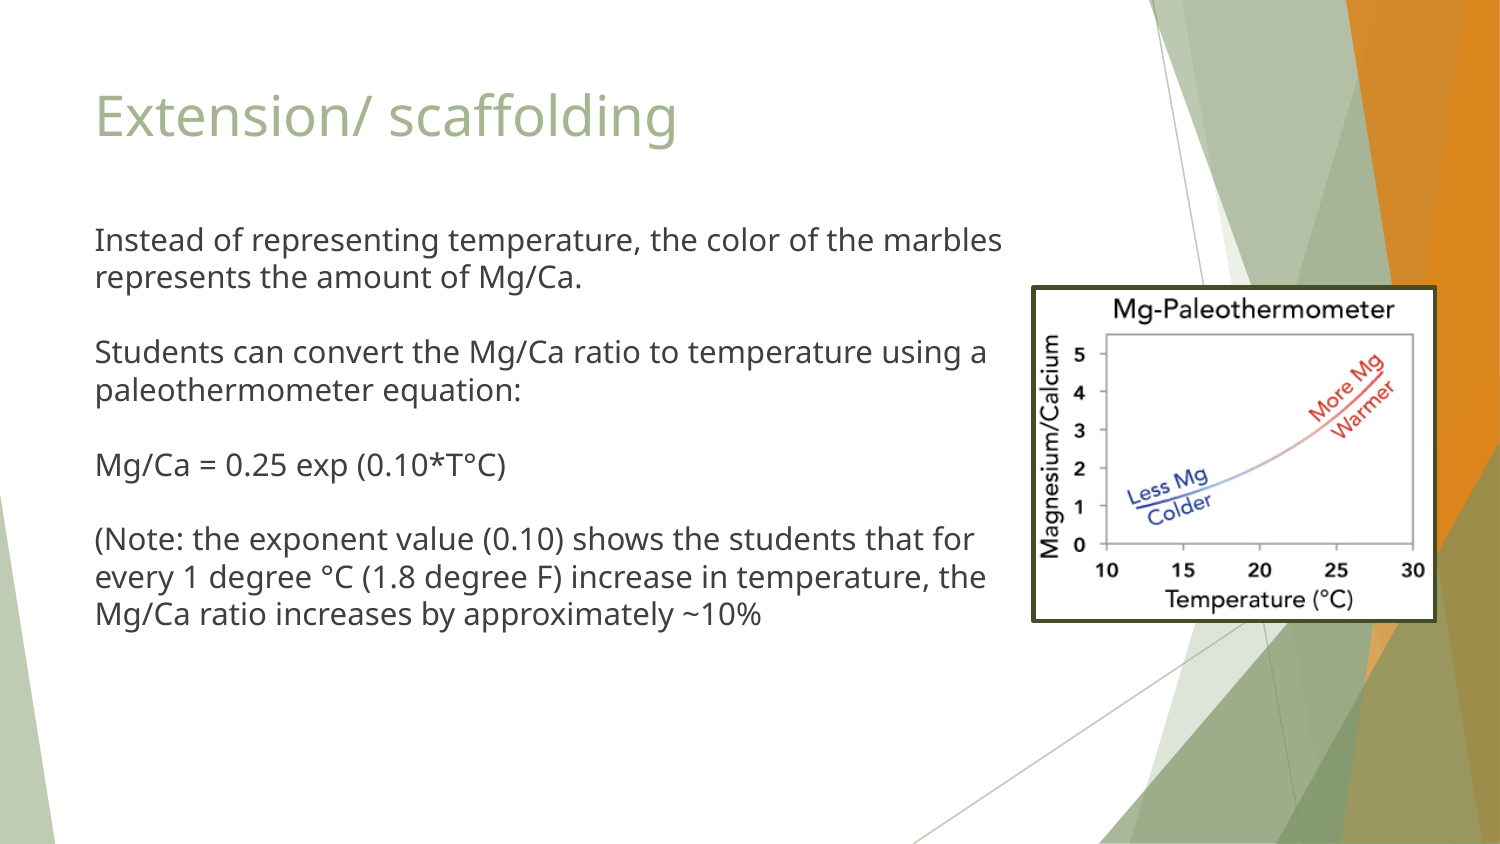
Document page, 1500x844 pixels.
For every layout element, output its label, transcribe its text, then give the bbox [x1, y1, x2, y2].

title Extension/ scaffolding [83, 75, 1141, 238]
picture [1035, 289, 1434, 619]
list Instead of representing temperature, the color of the marbles represents the amount of Mg/Ca. Students can convert the Mg/Ca ratio to temperature using a paleothermometer equation: Mg/Ca = 0.25 exp (0.10*T°C) (Note: the exponent value (0.10) shows the students that for every 1 degree °C (1.8 degree F) increase in temperature, the Mg/Ca ratio increases by approximately ~10% [83, 214, 1033, 692]
